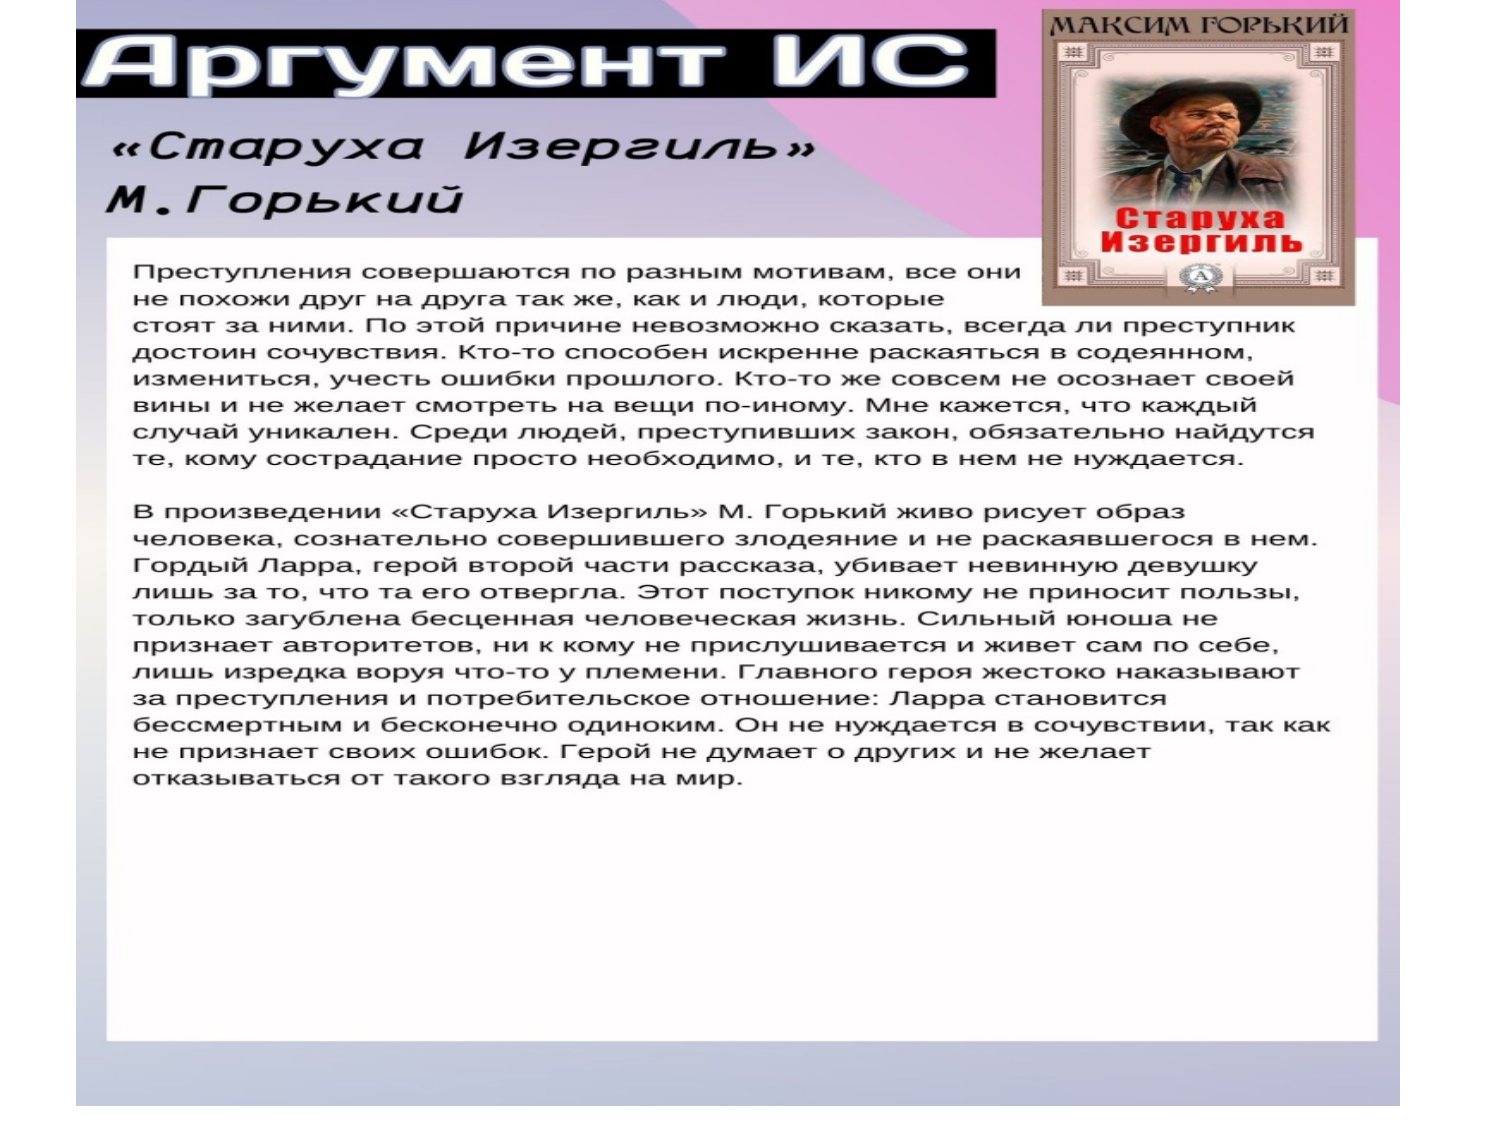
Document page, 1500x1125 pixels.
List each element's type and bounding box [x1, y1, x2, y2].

list [76, 0, 1400, 1107]
